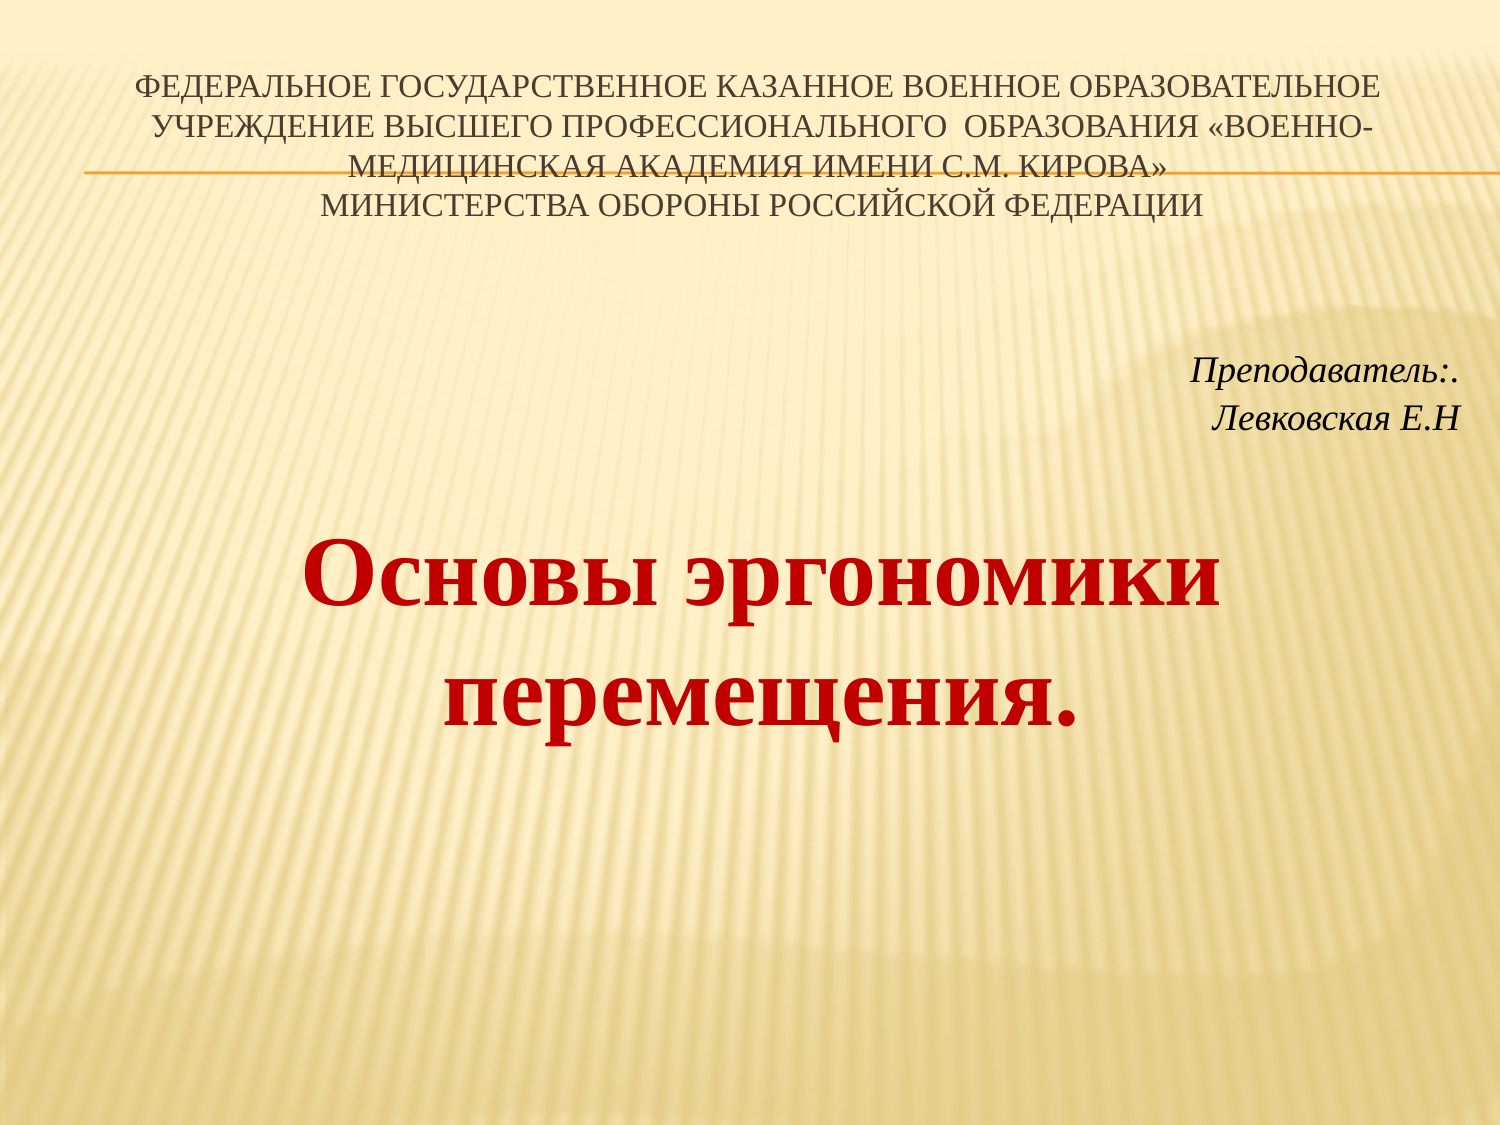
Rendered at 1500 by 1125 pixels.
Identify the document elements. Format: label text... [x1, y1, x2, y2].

text_box Основы эргономики перемещения. [117, 257, 1407, 963]
list Преподаватель:. Левковская Е.Н [50, 254, 1475, 998]
title Федеральное государственное казанное военное образовательное учреждение высшего профессионального образования «Военно-медицинская академия имени С.М. Кирова» Министерства обороны Российской Федерации [50, 75, 1475, 213]
